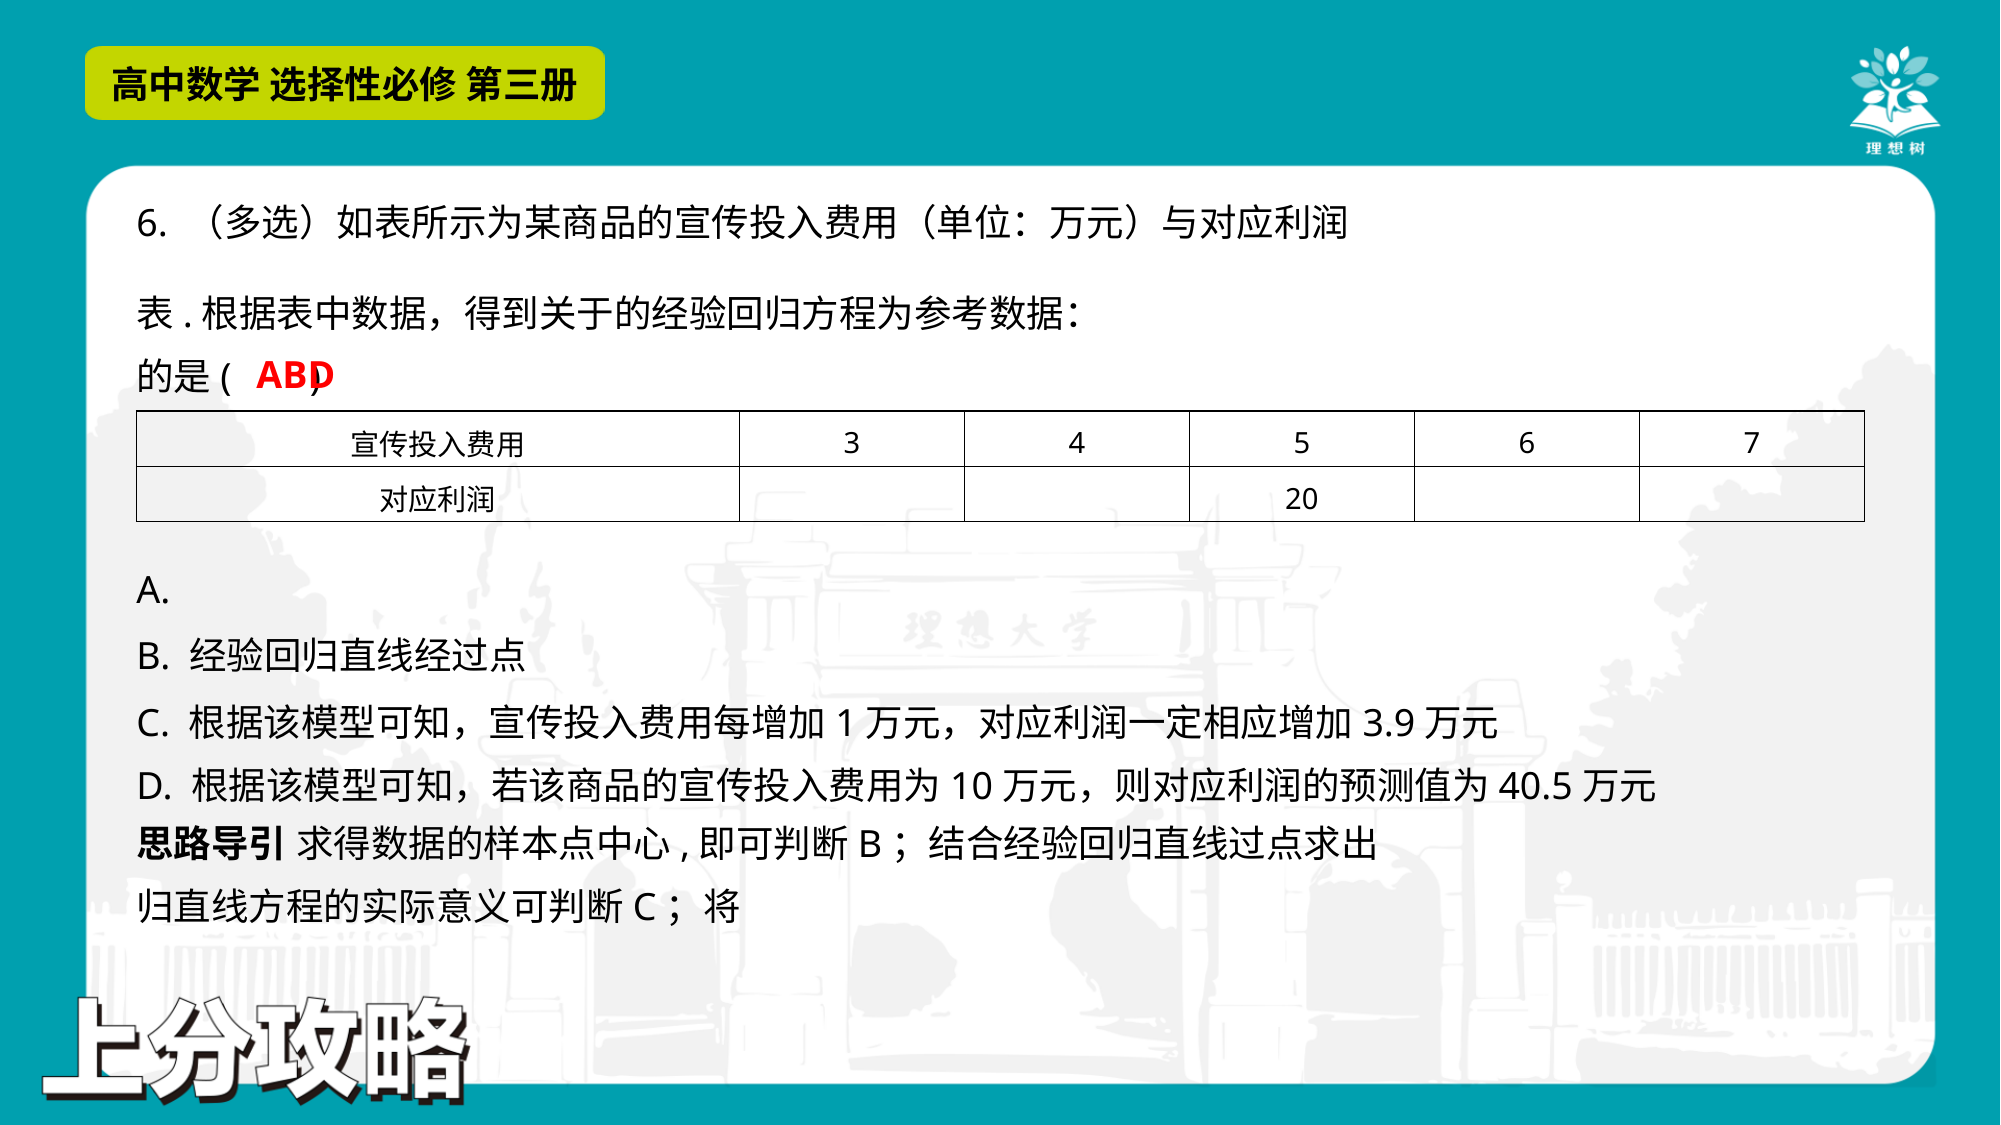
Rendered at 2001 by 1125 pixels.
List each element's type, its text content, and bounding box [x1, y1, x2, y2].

picture [0, 0, 2000, 1125]
text_box ABD [241, 333, 351, 391]
